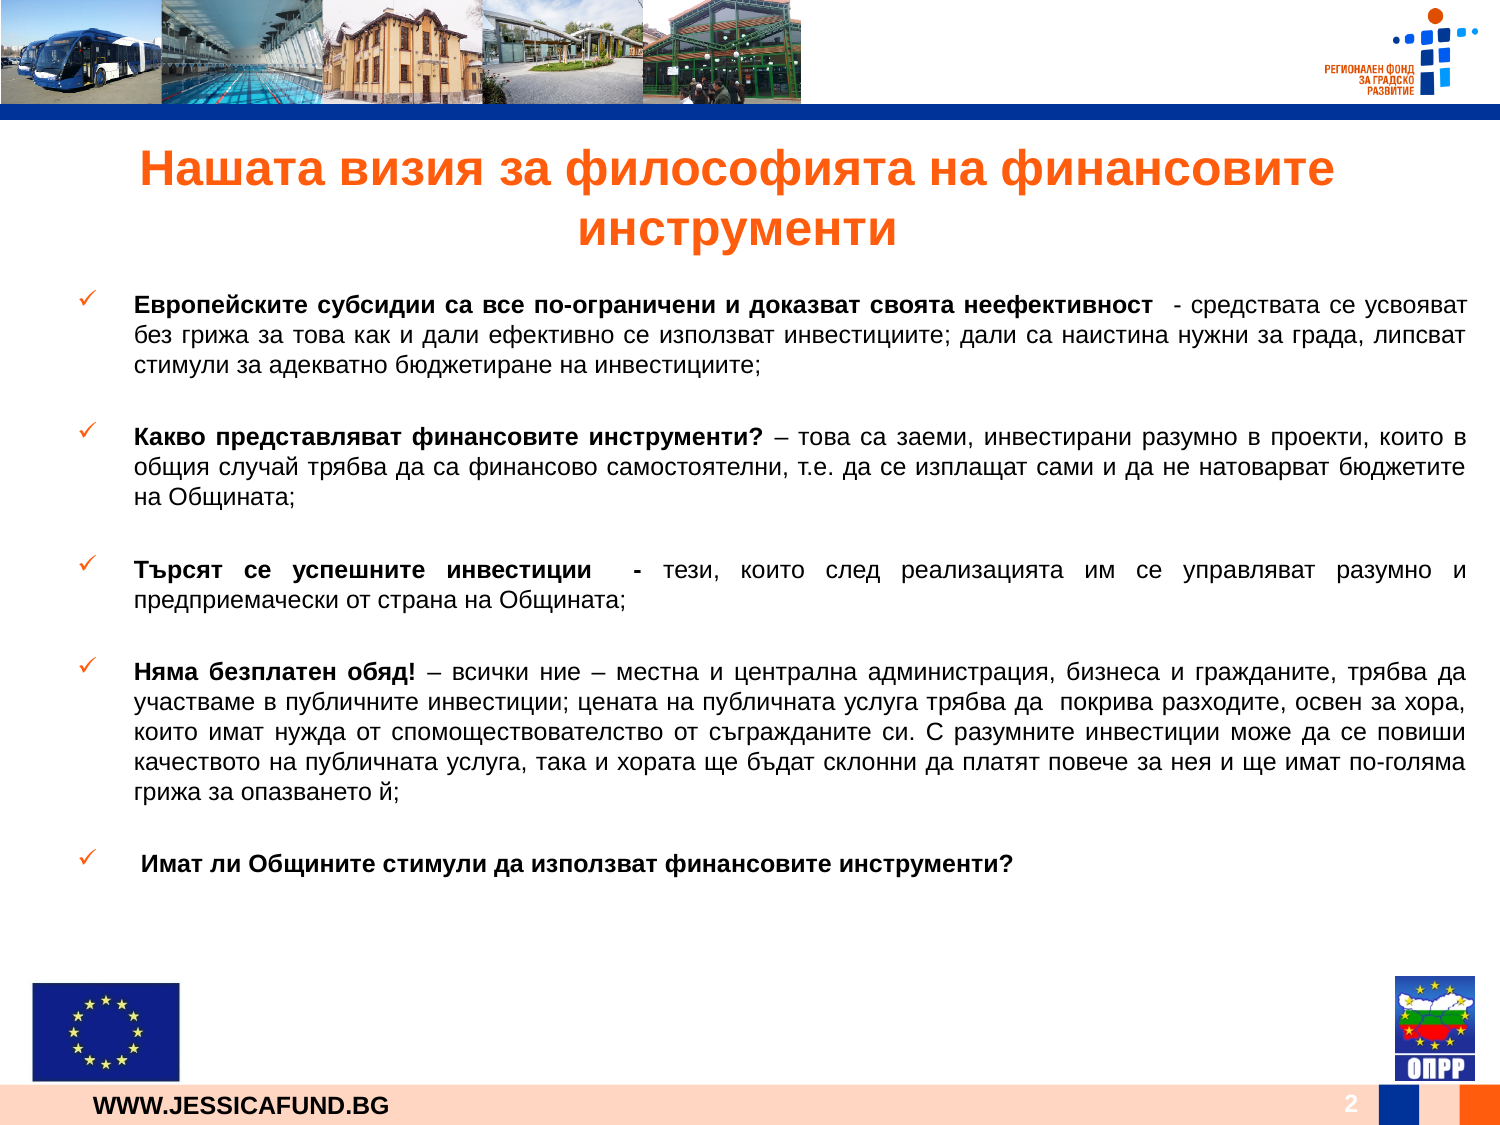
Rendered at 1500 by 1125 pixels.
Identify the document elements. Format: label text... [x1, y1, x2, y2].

picture [0, 0, 801, 104]
list Европейските субсидии са все по-ограничени и доказват своята неефективност - средствата се усвояват без грижа за това как и дали ефективно се използват инвестициите; дали са наистина нужни за града, липсват стимули за адекватно бюджетиране на инвестициите; Какво представляват финансовите инструменти? – това са заеми, инвестирани разумно в проекти, които в общия случай трябва да са финансово самостоятелни, т.е. да се изплащат сами и да не натоварват бюджетите на Общината; Търсят се успешните инвестиции - тези, които след реализацията им се управляват разумно и предприемачески от страна на Общината; Няма безплатен обяд! – всички ние – местна и централна администрация, бизнеса и гражданите, трябва да участваме в публичните инвестиции; цената на публичната услуга трябва да покрива разходите, освен за хора, които имат нужда от спомоществователство от съгражданите си. С разумните инвестиции може да се повиши качеството на публичната услуга, така и хората ще бъдат склонни да платят повече за нея и ще имат по-голяма грижа за опазването й; Имат ли Общините стимули да използват финансовите инструменти? [62, 244, 1484, 979]
picture [1325, 8, 1478, 95]
picture [1395, 979, 1475, 1081]
title Нашата визия за философията на финансовите инструменти [62, 146, 1413, 244]
picture [29, 980, 182, 1084]
